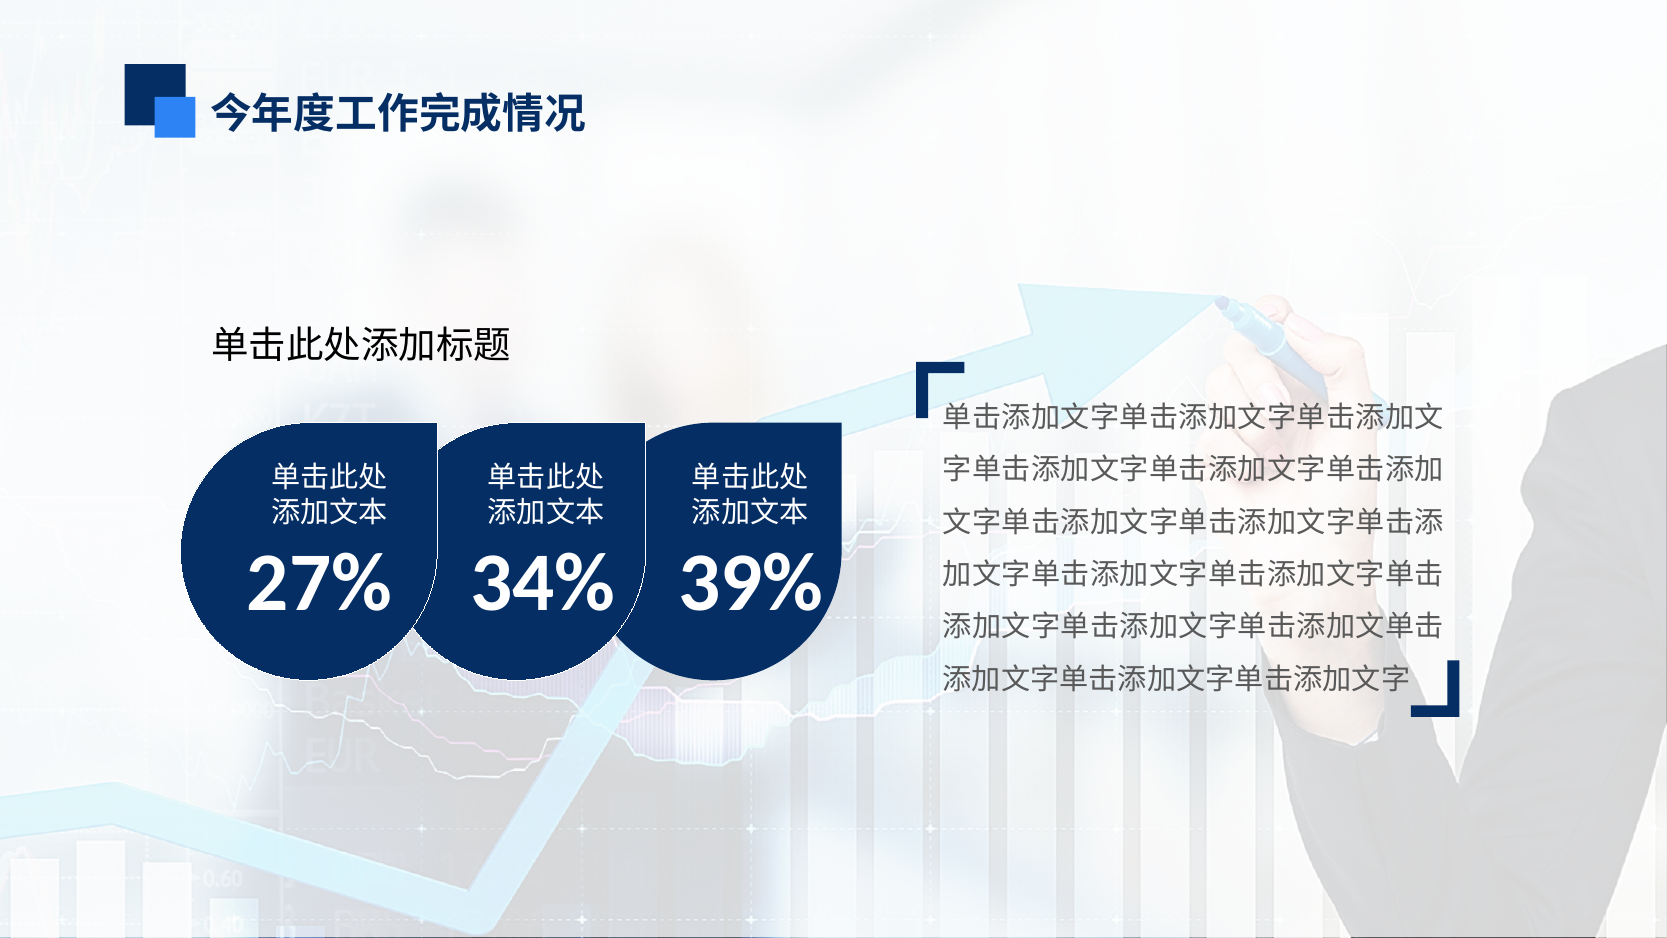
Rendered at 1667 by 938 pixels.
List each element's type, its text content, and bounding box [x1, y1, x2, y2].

text_box [153, 95, 197, 140]
text_box [123, 62, 188, 127]
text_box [439, 422, 647, 681]
text_box 今年度工作完成情况 [195, 78, 621, 144]
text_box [180, 422, 438, 681]
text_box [647, 422, 842, 681]
text_box 单击添加文字单击添加文字单击添加文字单击添加文字单击添加文字单击添加文字单击添加文字单击添加文字单击添加文字单击添加文字单击添加文字单击添加文字单击添加文字单击添加文单击添加文字单击添加文字单击添加文字 [927, 373, 1460, 703]
text_box [1409, 658, 1462, 719]
text_box 单击此处添加标题 [196, 314, 552, 374]
text_box [914, 360, 967, 420]
